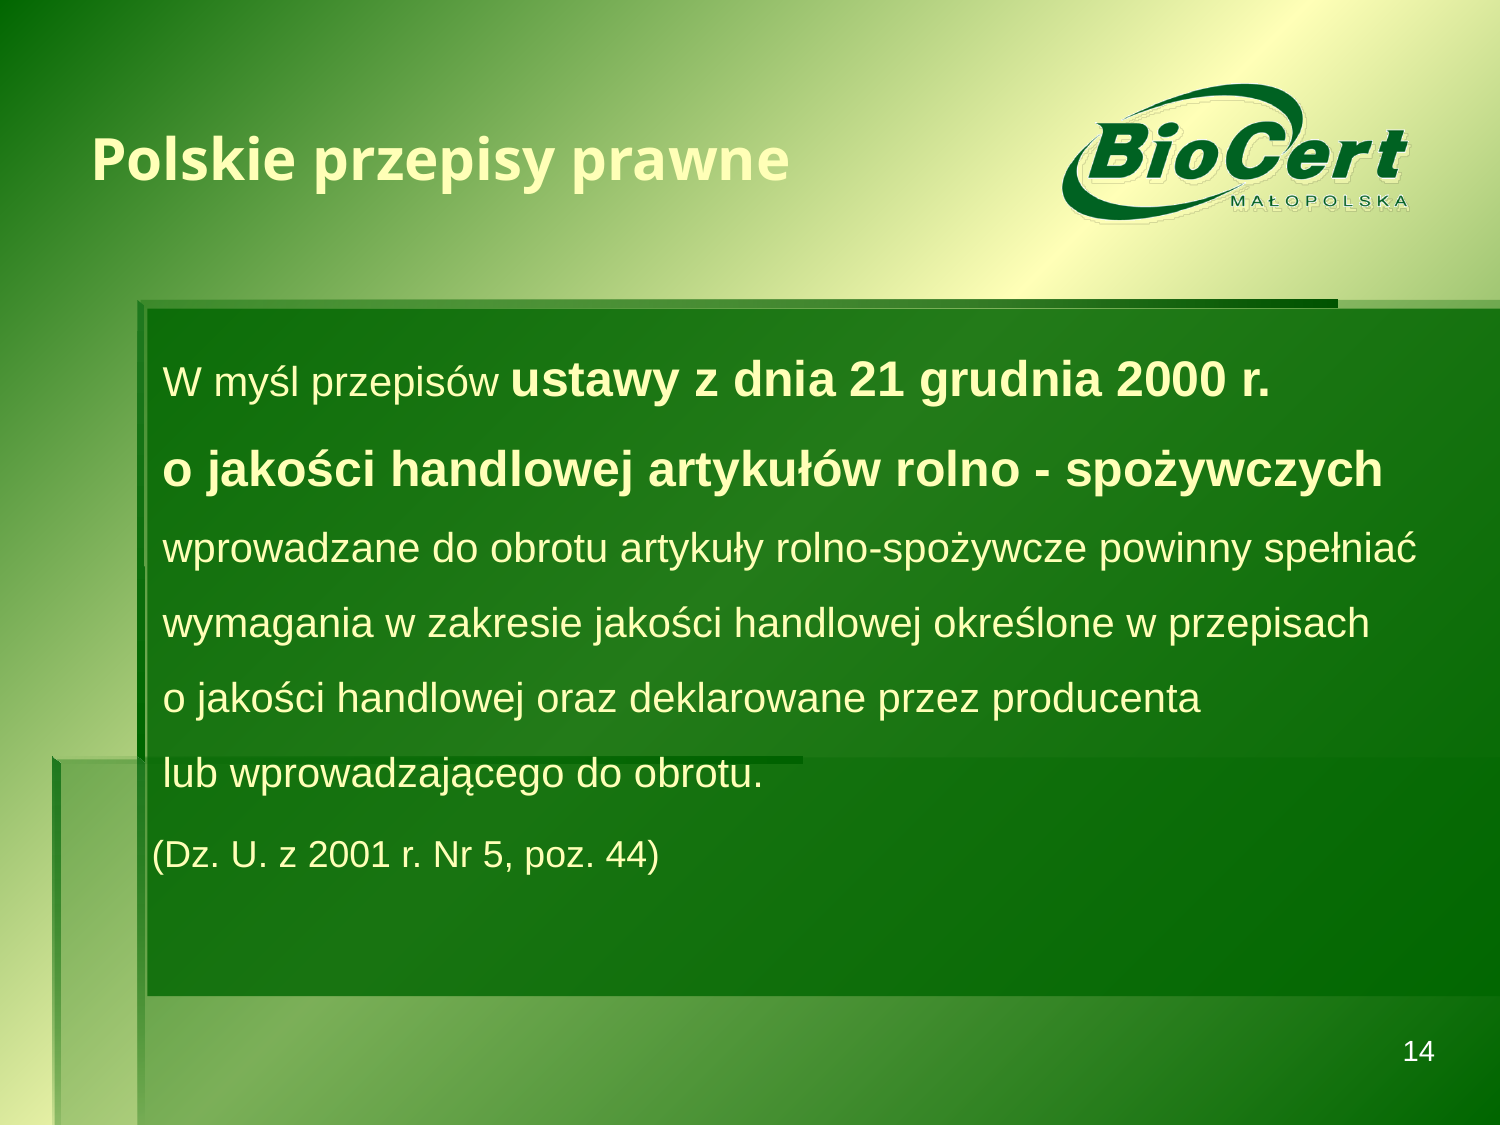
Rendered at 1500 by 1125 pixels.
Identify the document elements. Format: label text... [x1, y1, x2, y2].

text_box (Dz. U. z 2001 r. Nr 5, poz. 44) [136, 822, 676, 883]
title Polskie przepisy prawne [74, 39, 1451, 276]
picture [1056, 77, 1412, 225]
text_box 14 [1137, 1024, 1450, 1103]
list W myśl przepisów ustawy z dnia 21 grudnia 2000 r. o jakości handlowej artykułów rolno - spożywczych wprowadzane do obrotu artykuły rolno-spożywcze powinny spełniać wymagania w zakresie jakości handlowej określone w przepisach o jakości handlowej oraz deklarowane przez producenta lub wprowadzającego do obrotu. [147, 308, 1500, 997]
